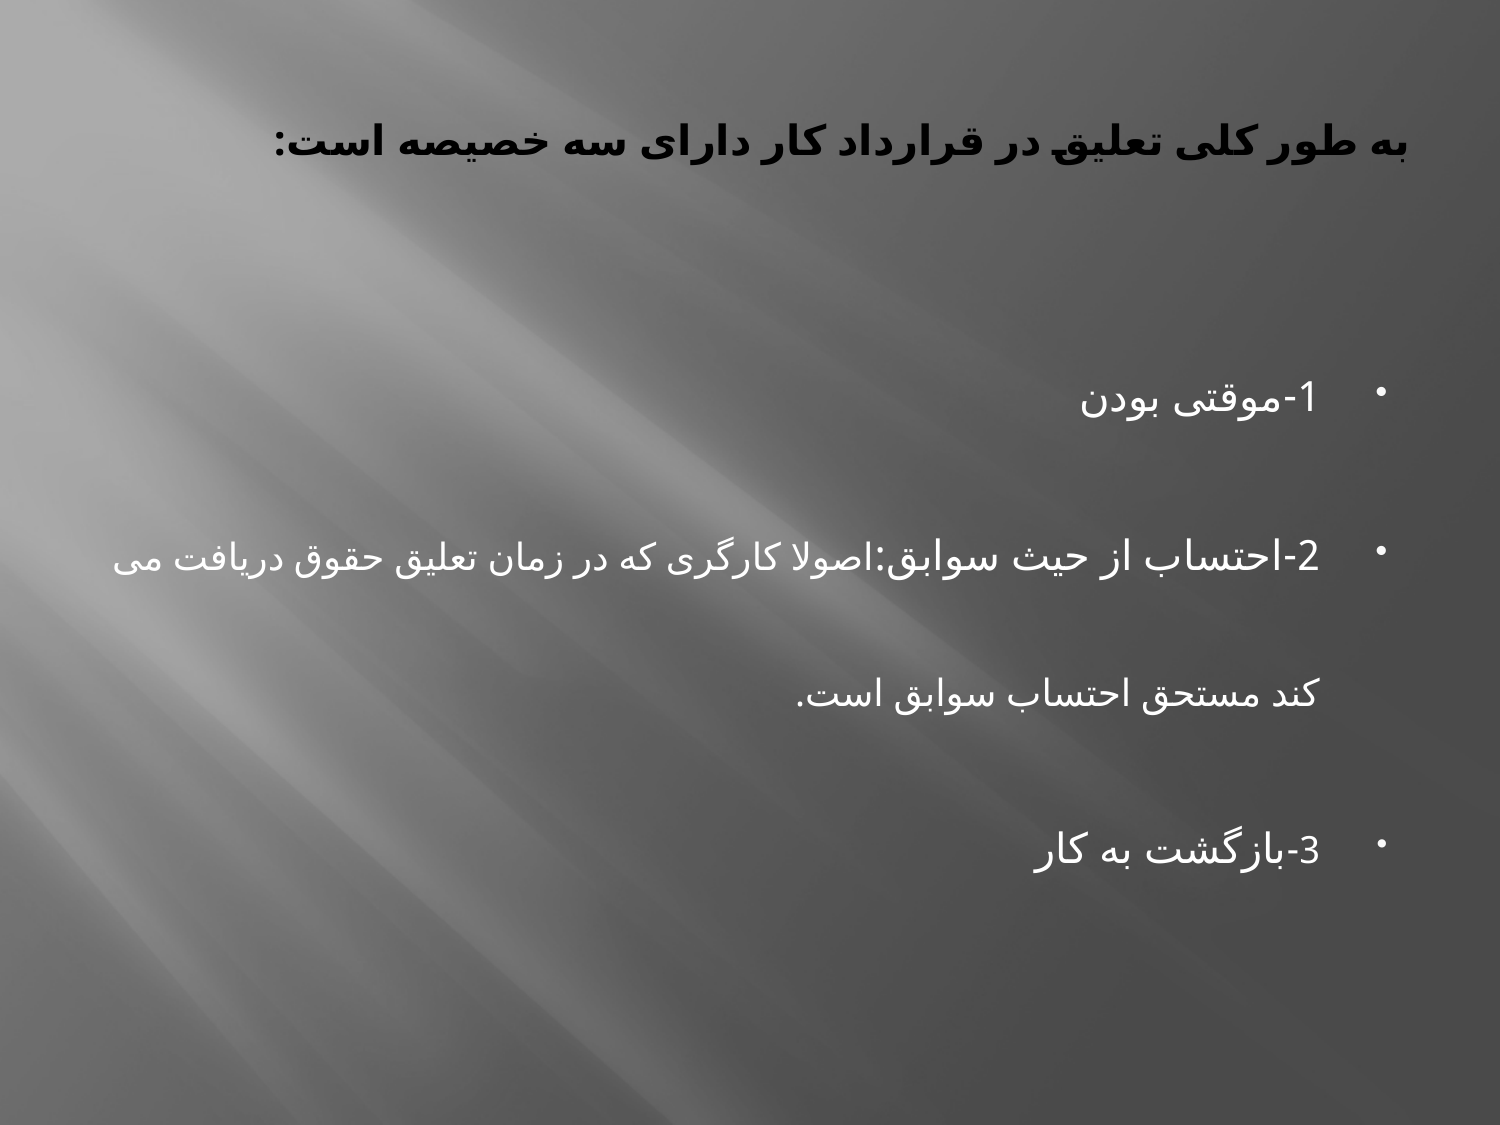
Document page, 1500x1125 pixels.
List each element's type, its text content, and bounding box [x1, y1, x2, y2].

title به طور کلی تعلیق در قرارداد کار دارای سه خصیصه است: [75, 45, 1425, 233]
list 1-موقتی بودن 2-احتساب از حیث سوابق:اصولا کارگری که در زمان تعلیق حقوق دریافت می کند مستحق احتساب سوابق است. 3-بازگشت به کار [75, 262, 1425, 1035]
